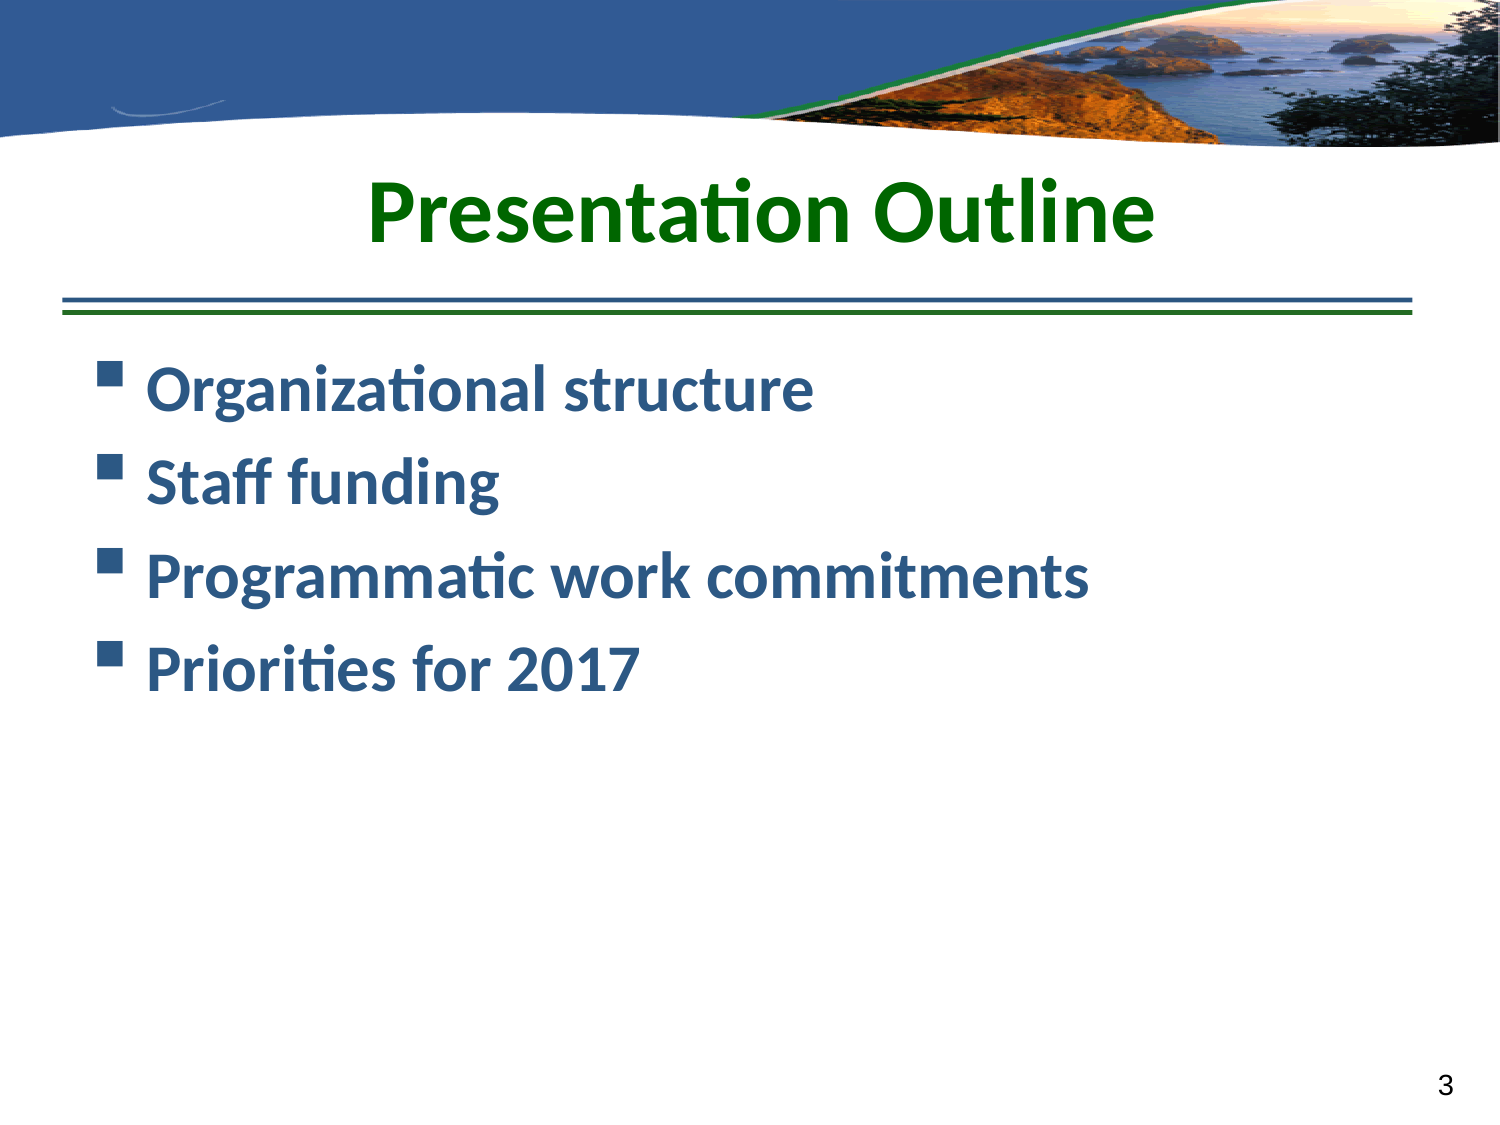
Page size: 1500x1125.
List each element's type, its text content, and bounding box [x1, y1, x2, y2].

picture [0, 0, 1500, 147]
list Organizational structure Staff funding Programmatic work commitments Priorities for 2017 [75, 337, 1450, 1038]
text_box 3 [1423, 1058, 1486, 1125]
title Presentation Outline [87, 149, 1438, 263]
